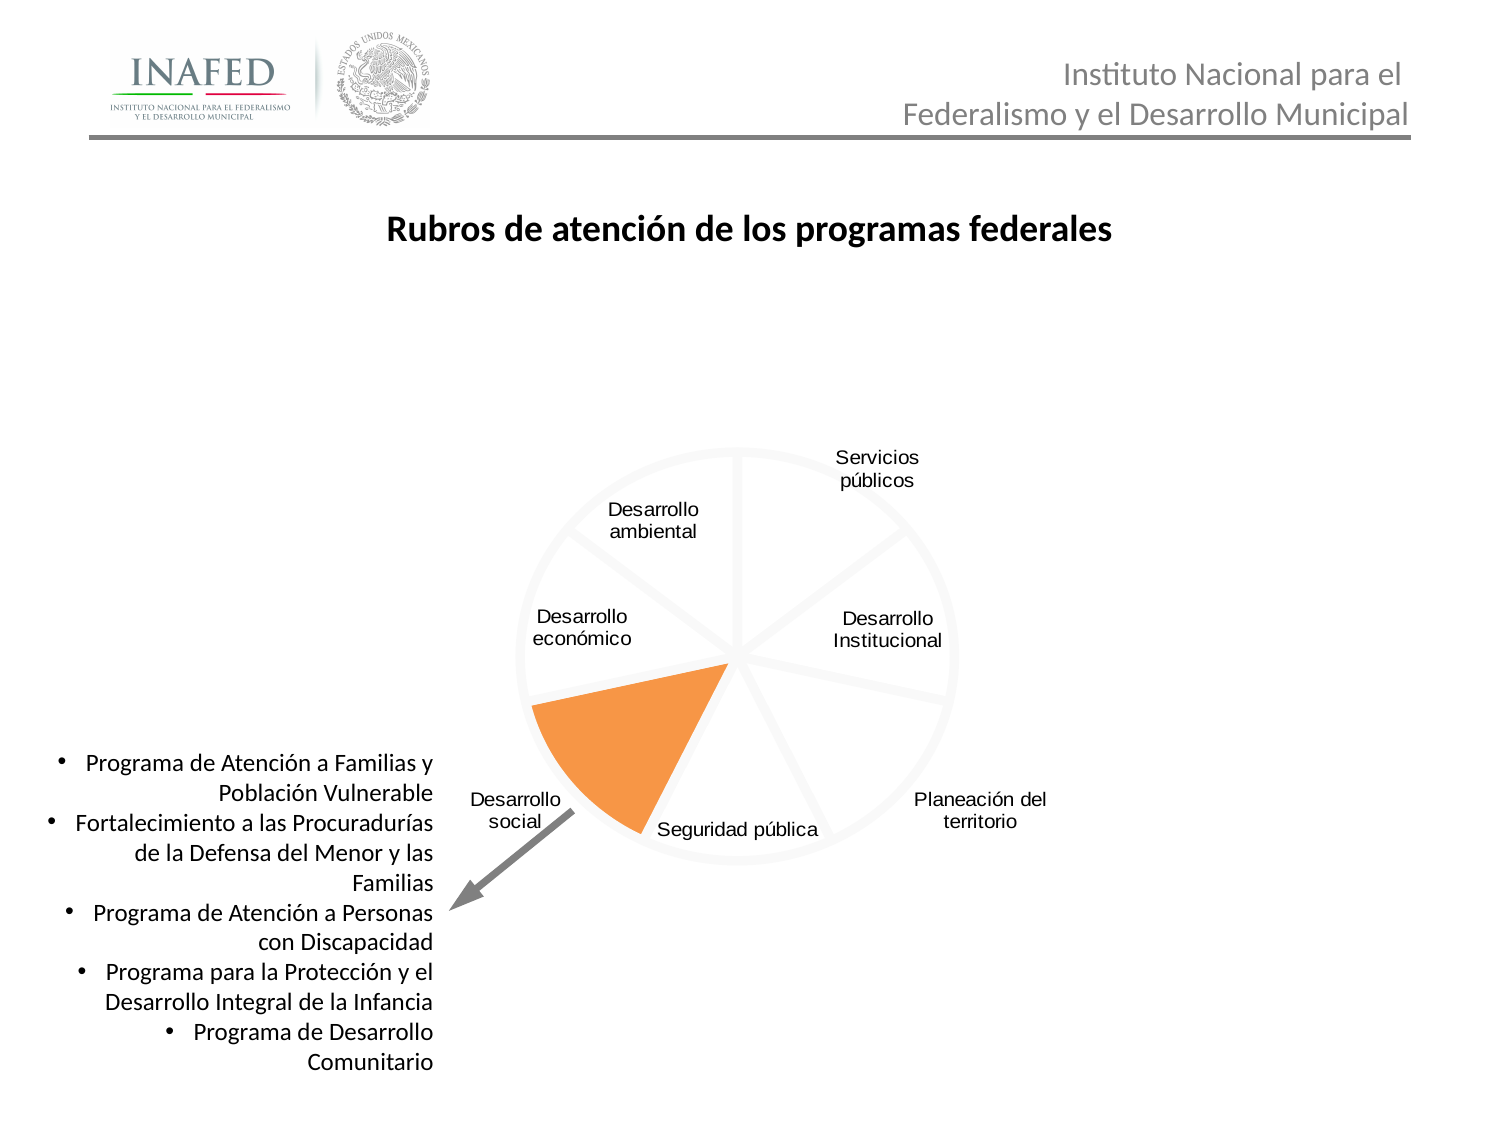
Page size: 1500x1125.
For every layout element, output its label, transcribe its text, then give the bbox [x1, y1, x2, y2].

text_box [448, 810, 573, 912]
text_box Rubros de atención de los programas federales [88, 196, 1412, 257]
text_box Programa de Atención a Familias y Población Vulnerable Fortalecimiento a las Procuradurías de la Defensa del Menor y las Familias Programa de Atención a Personas con Discapacidad Programa para la Protección y el Desarrollo Integral de la Infancia Programa de Desarrollo Comunitario [21, 738, 451, 1084]
picture [110, 30, 430, 128]
chart [383, 420, 1134, 871]
